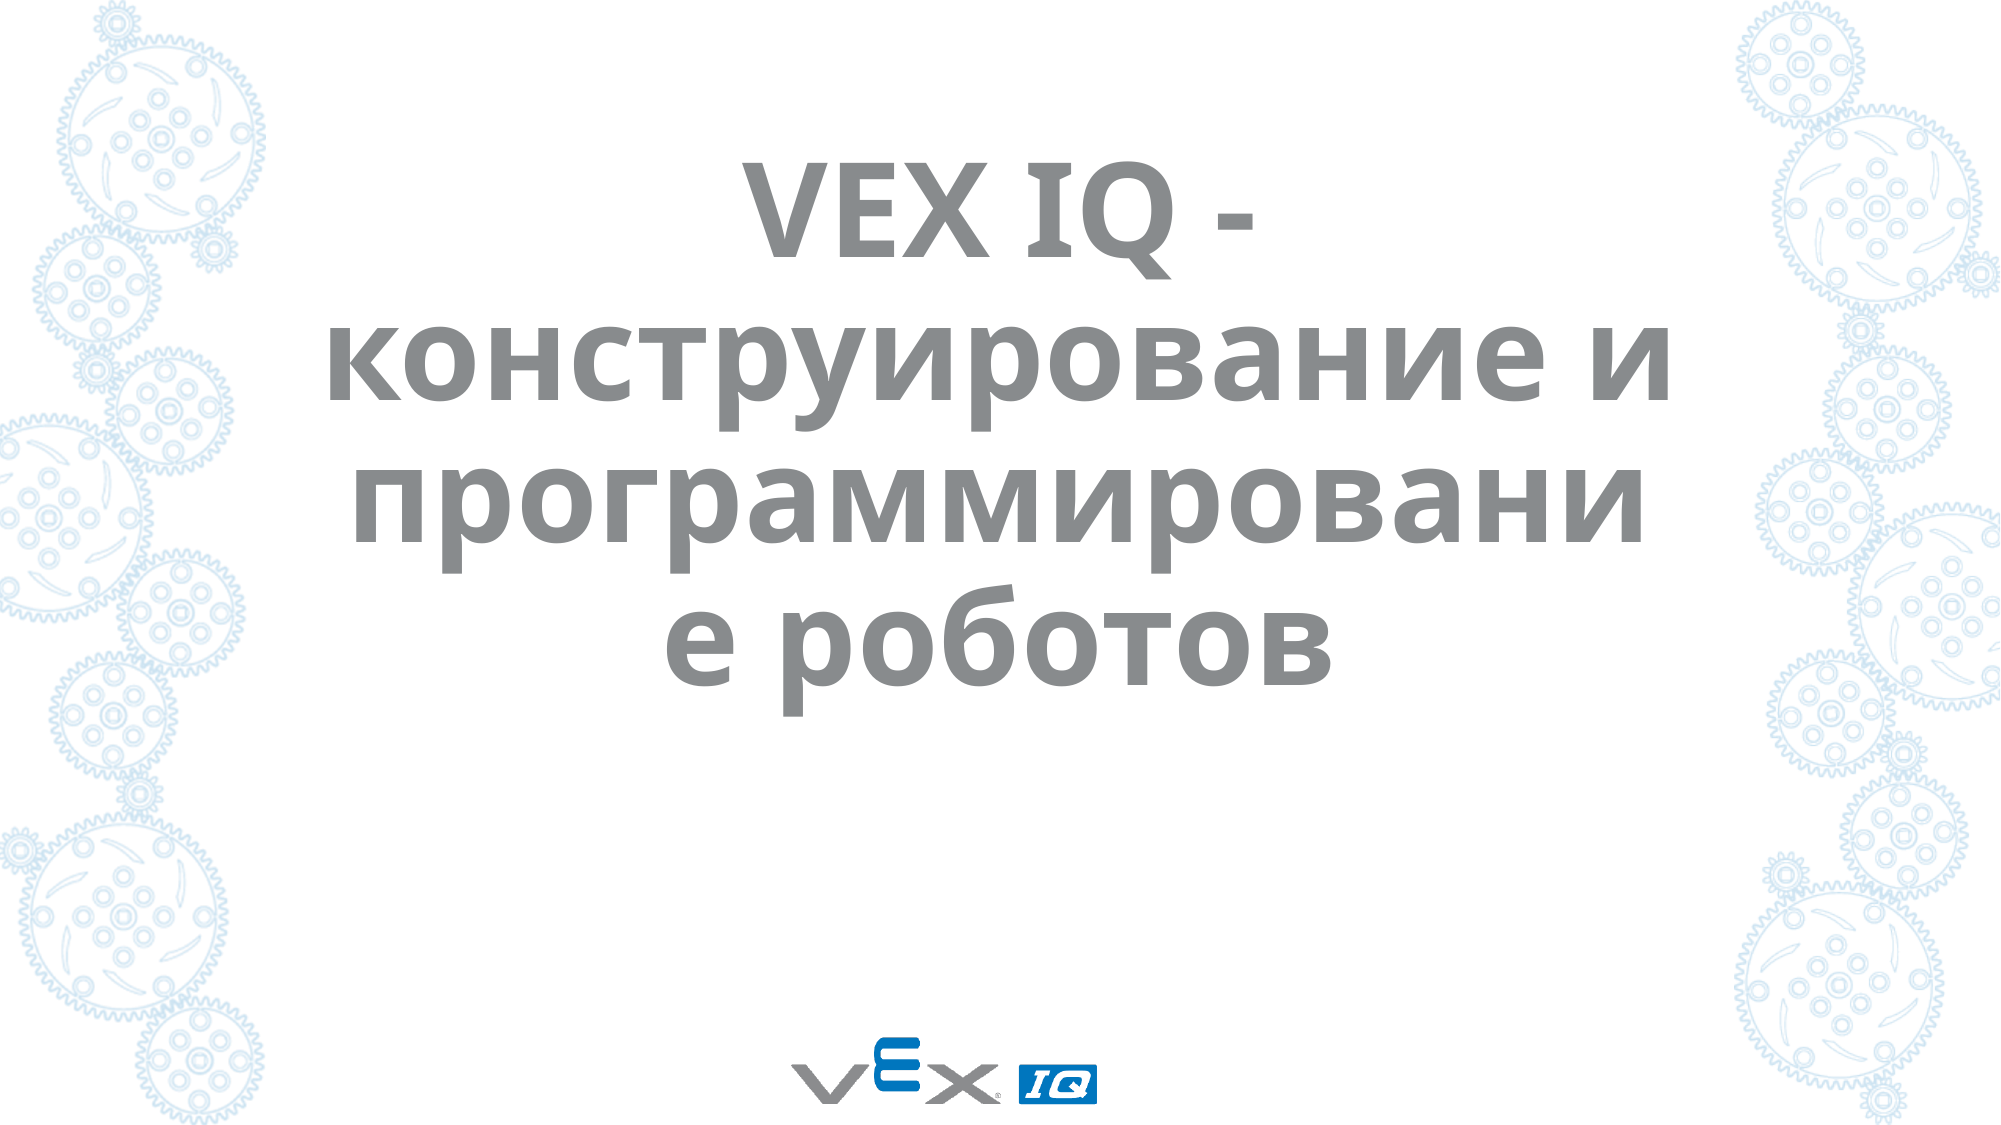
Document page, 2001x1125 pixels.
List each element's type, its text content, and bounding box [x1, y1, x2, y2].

picture [780, 1027, 1107, 1115]
picture [1734, 0, 2001, 1125]
picture [0, 1, 266, 1125]
title VEX IQ - конструирование и программирование роботов [305, 86, 1695, 722]
